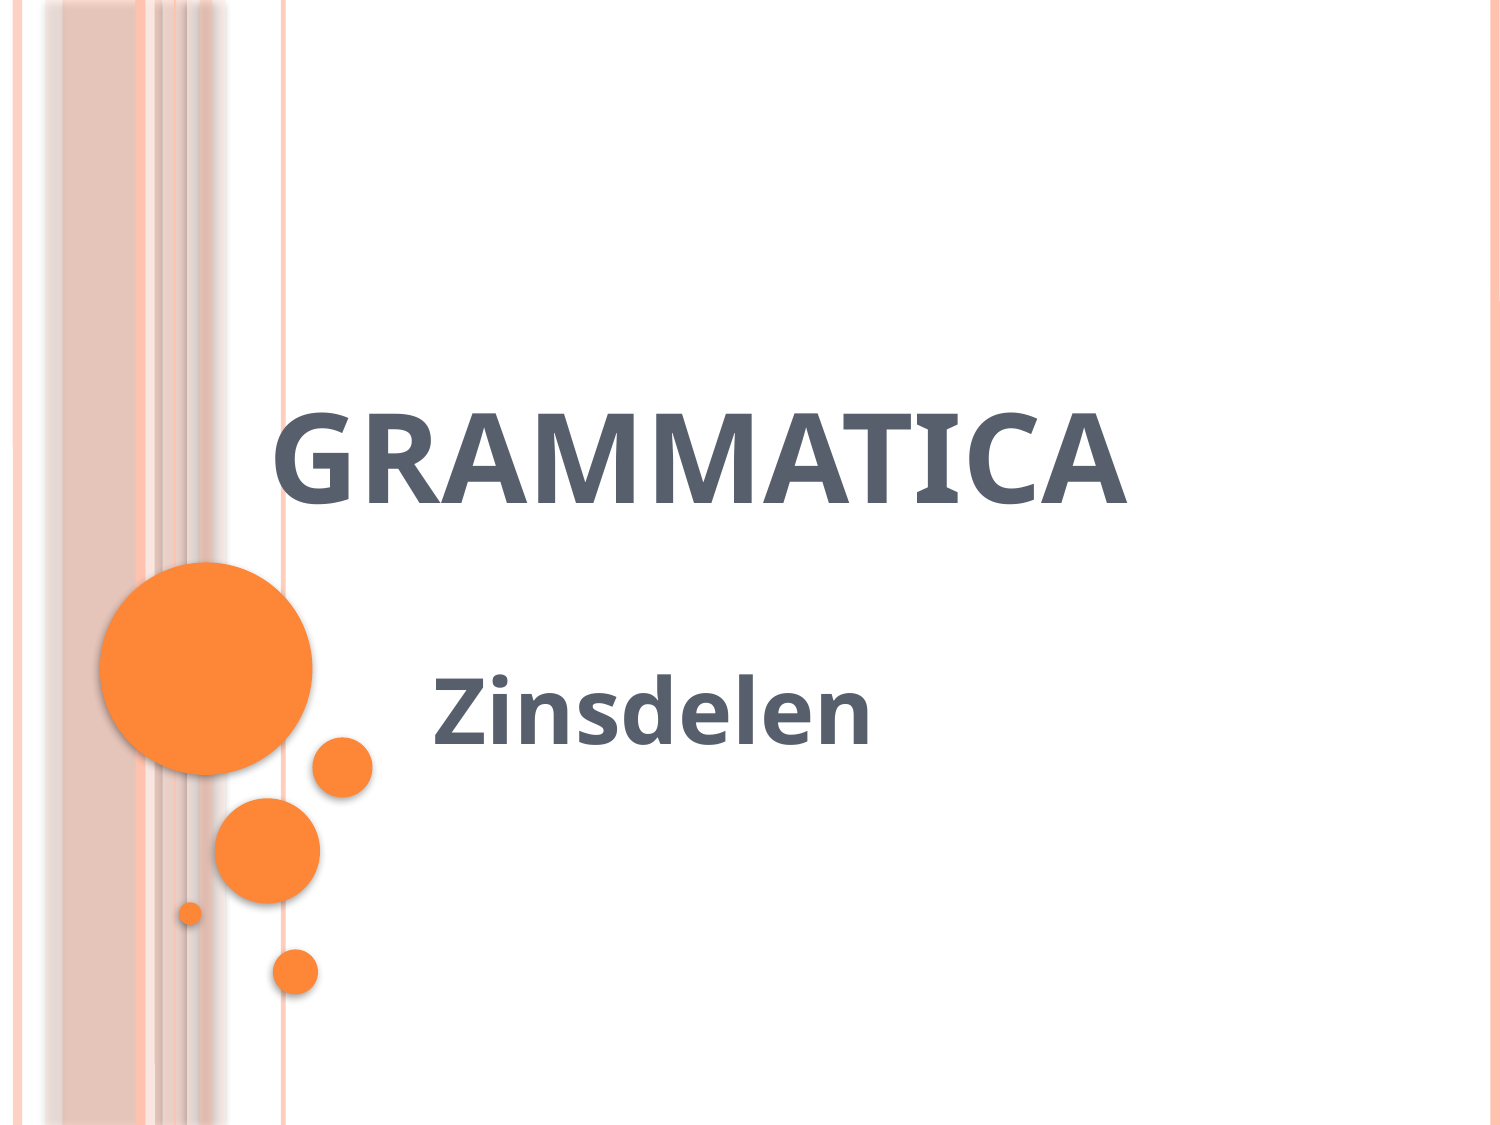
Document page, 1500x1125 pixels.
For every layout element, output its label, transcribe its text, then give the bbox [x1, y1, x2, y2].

subtitle Zinsdelen [419, 645, 1500, 939]
title Grammatica [253, 101, 1500, 537]
